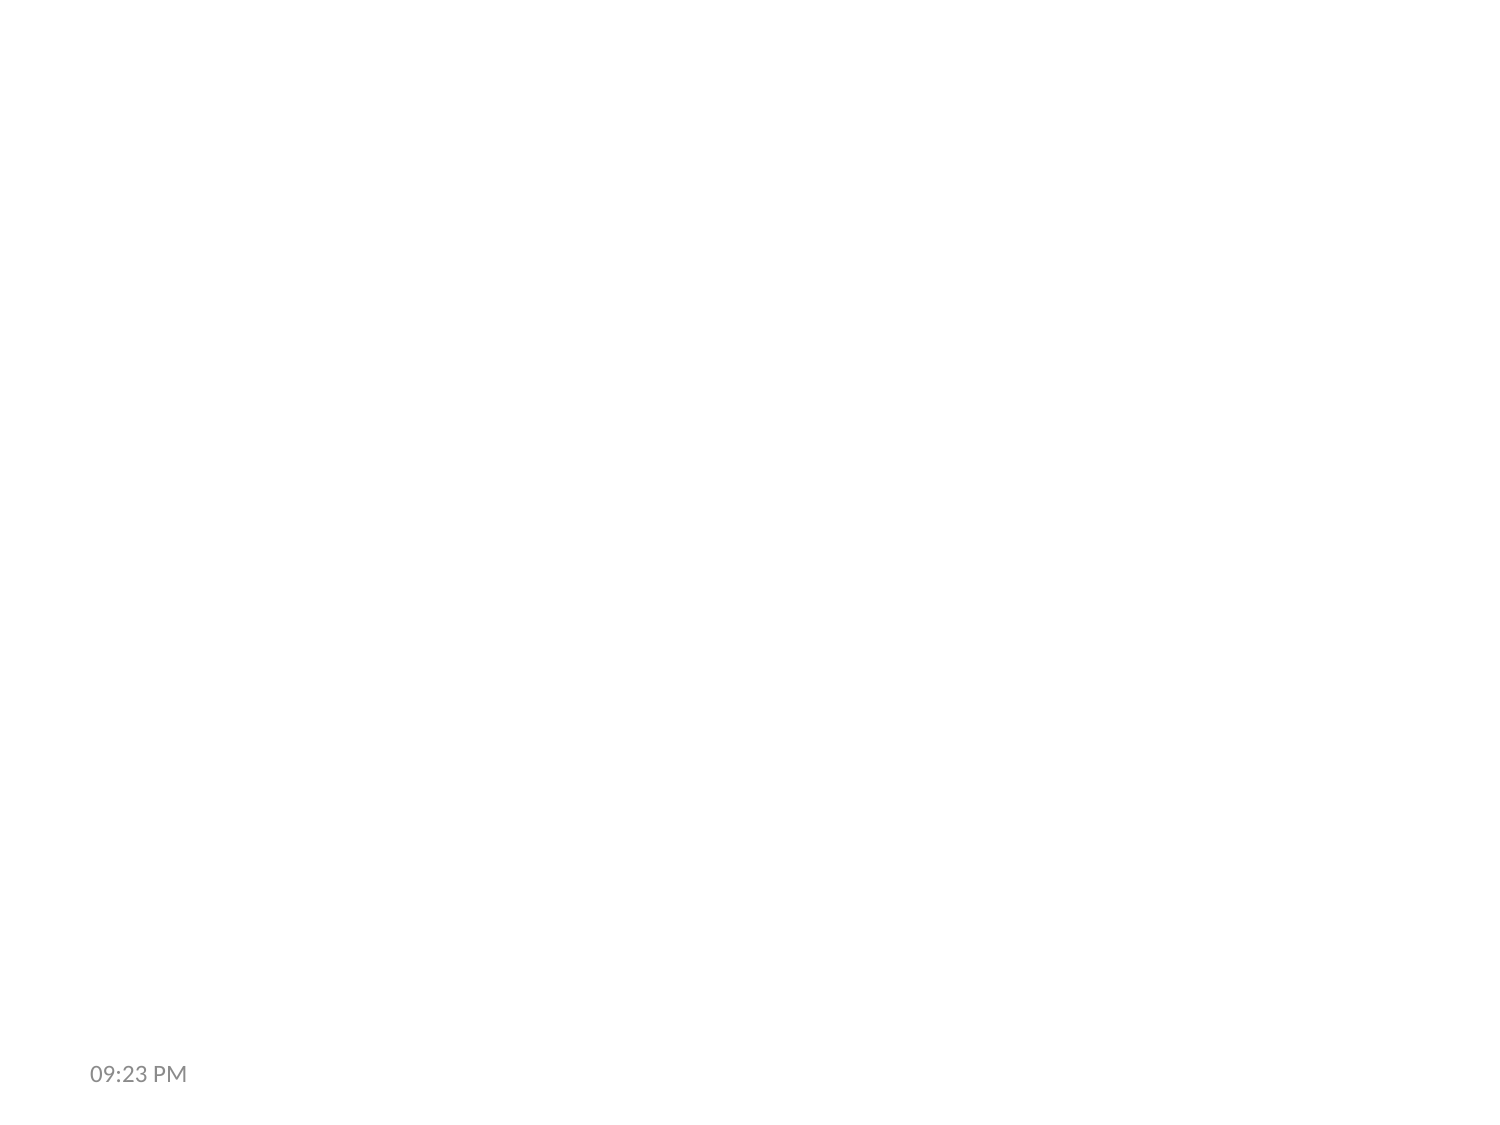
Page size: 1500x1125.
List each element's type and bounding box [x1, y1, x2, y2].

slide_number [75, 1042, 425, 1103]
